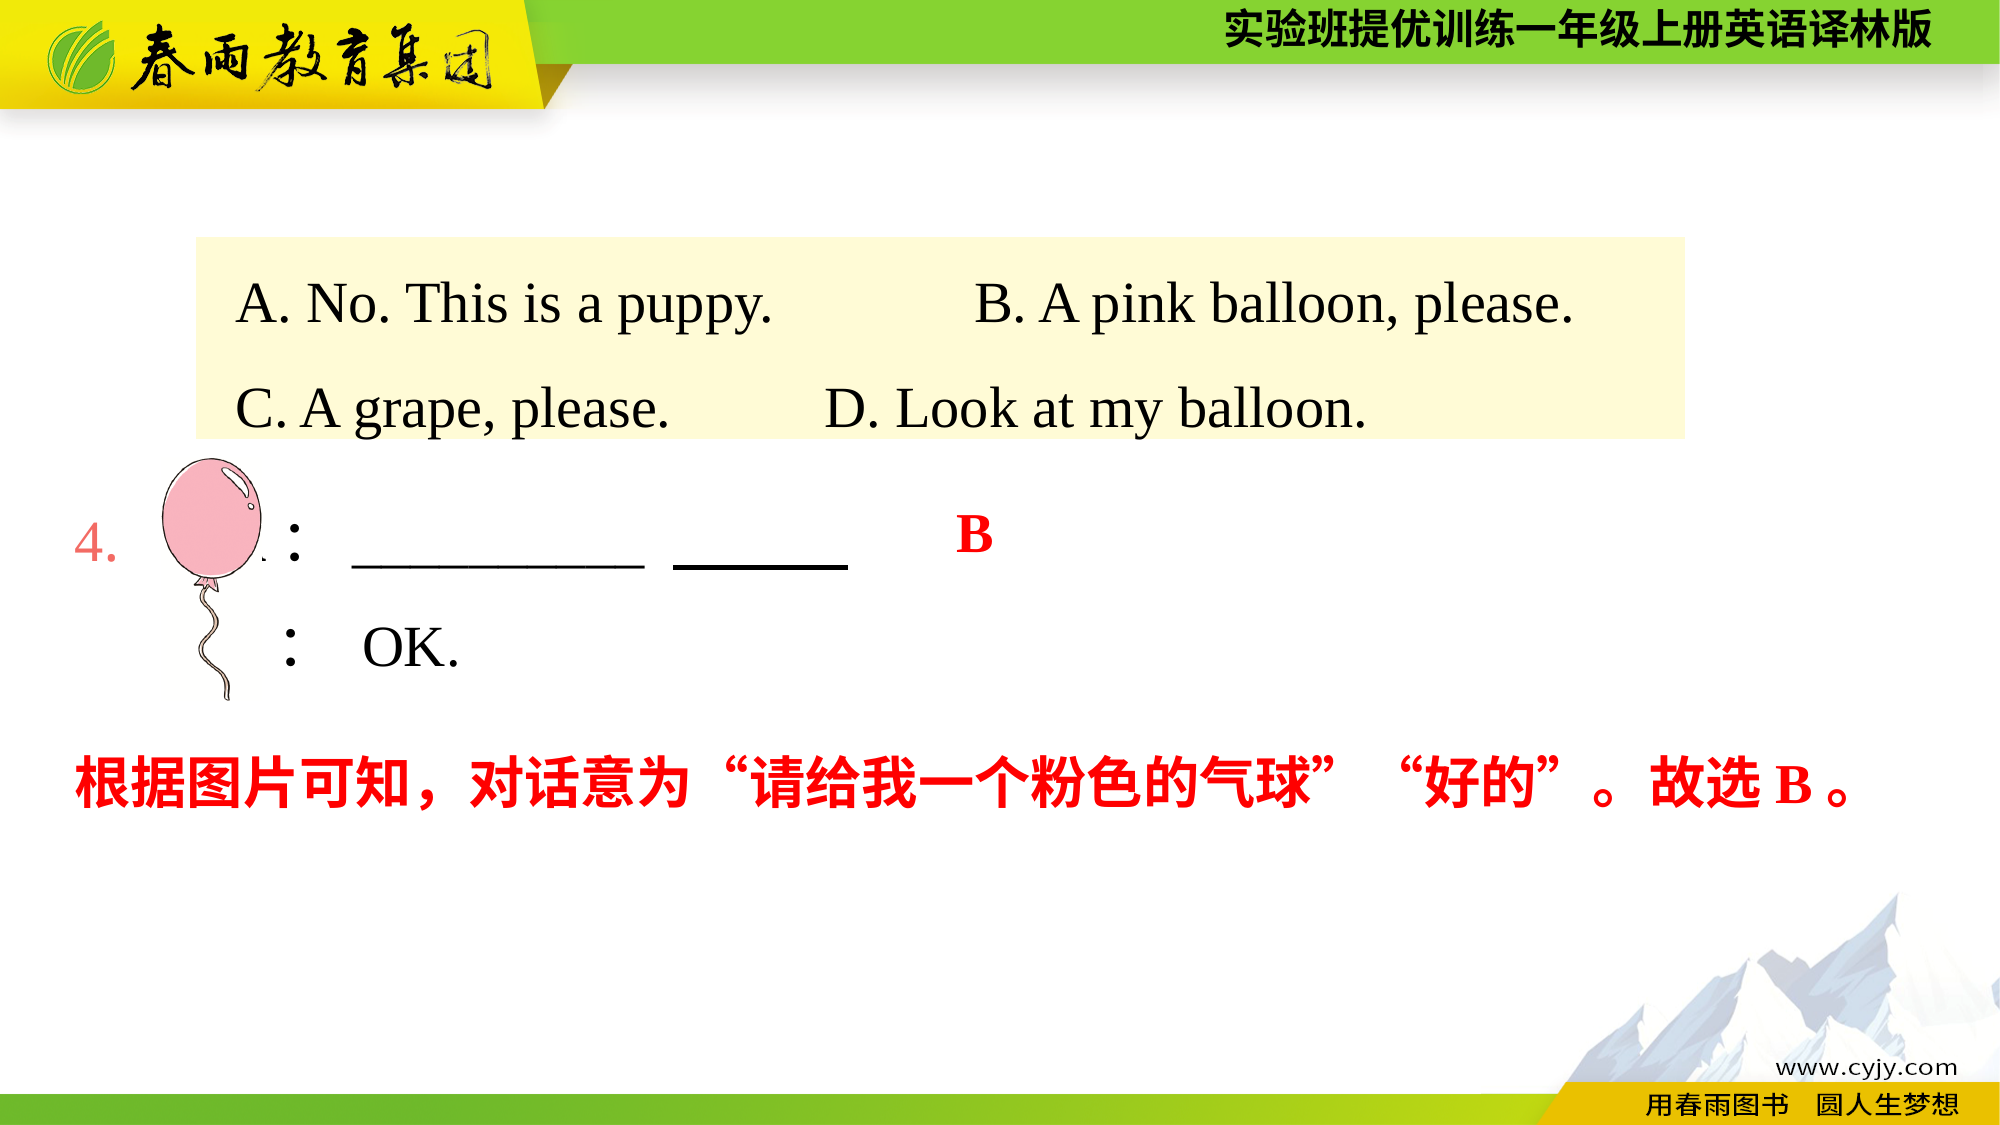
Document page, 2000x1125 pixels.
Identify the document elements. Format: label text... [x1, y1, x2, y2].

picture [0, 0, 2000, 1125]
text_box 4. A：__________ B： OK. [59, 460, 156, 686]
text_box 根据图片可知，对话意为“请给我一个粉色的气球”“好的”。故选B。 [59, 706, 1944, 823]
text_box B [941, 488, 1009, 571]
text_box 4. A：__________ B： OK. [264, 460, 1944, 686]
list A. No. This is a puppy. B. A pink balloon, please. C. A grape, please. D. Look at my balloon. [59, 221, 1944, 449]
